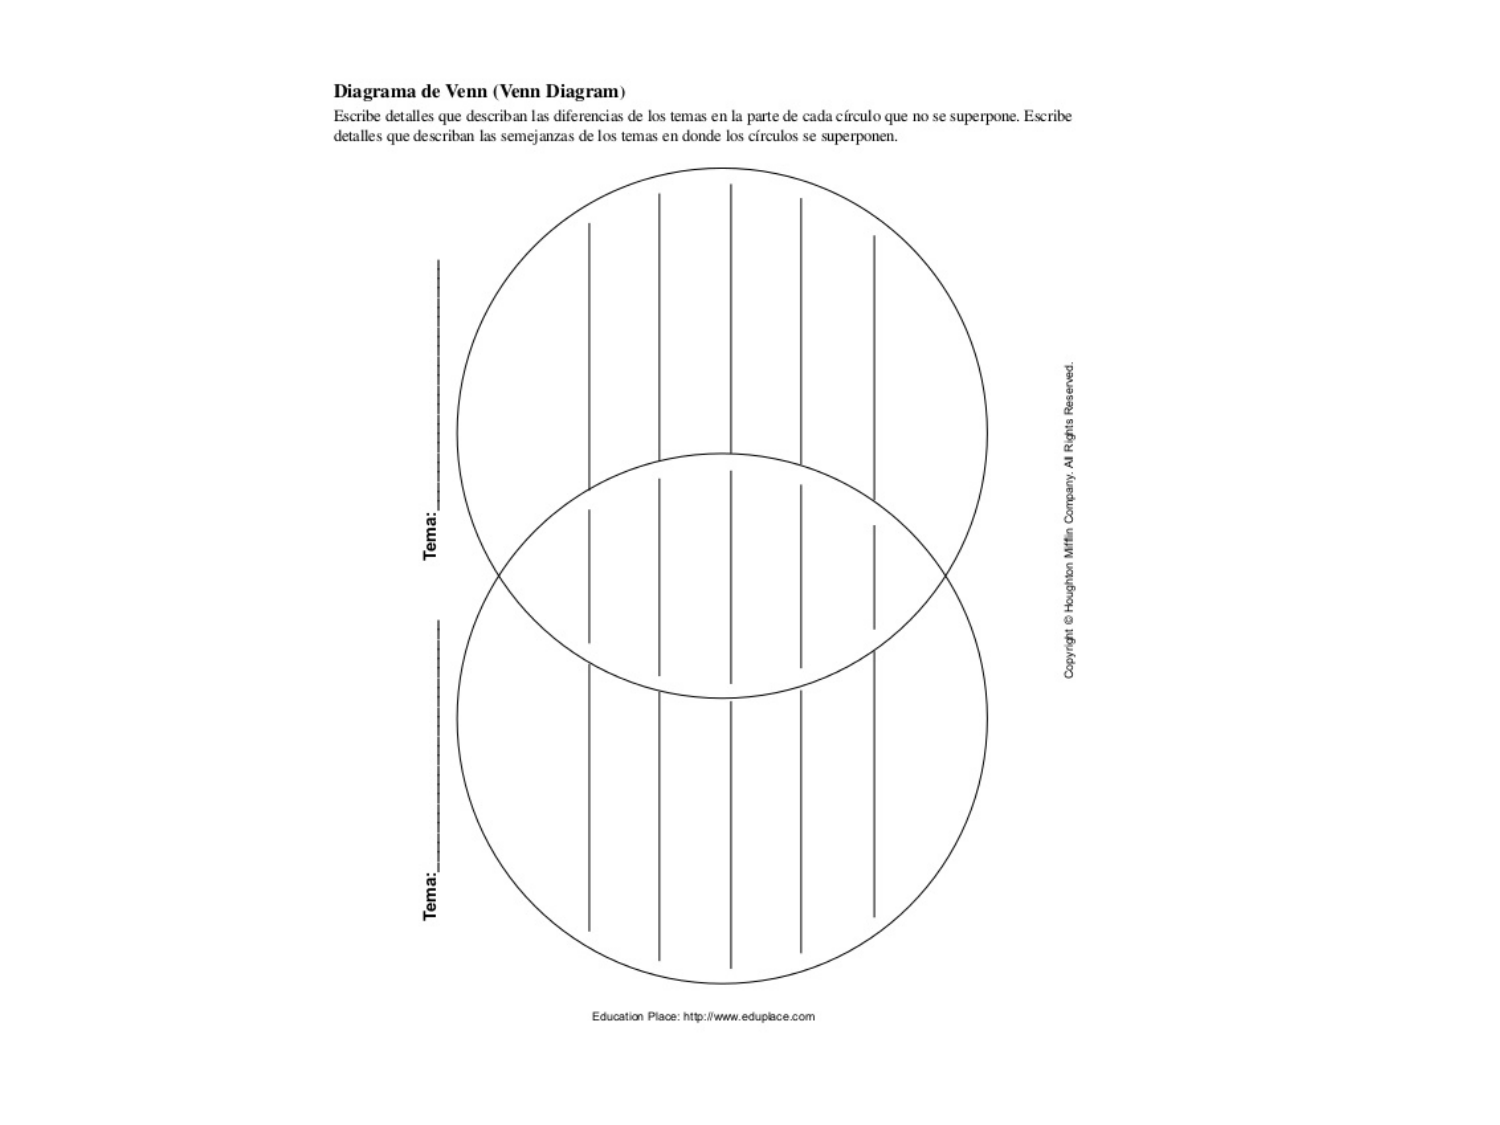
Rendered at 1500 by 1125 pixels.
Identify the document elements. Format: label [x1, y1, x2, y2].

picture [281, 58, 1125, 1067]
